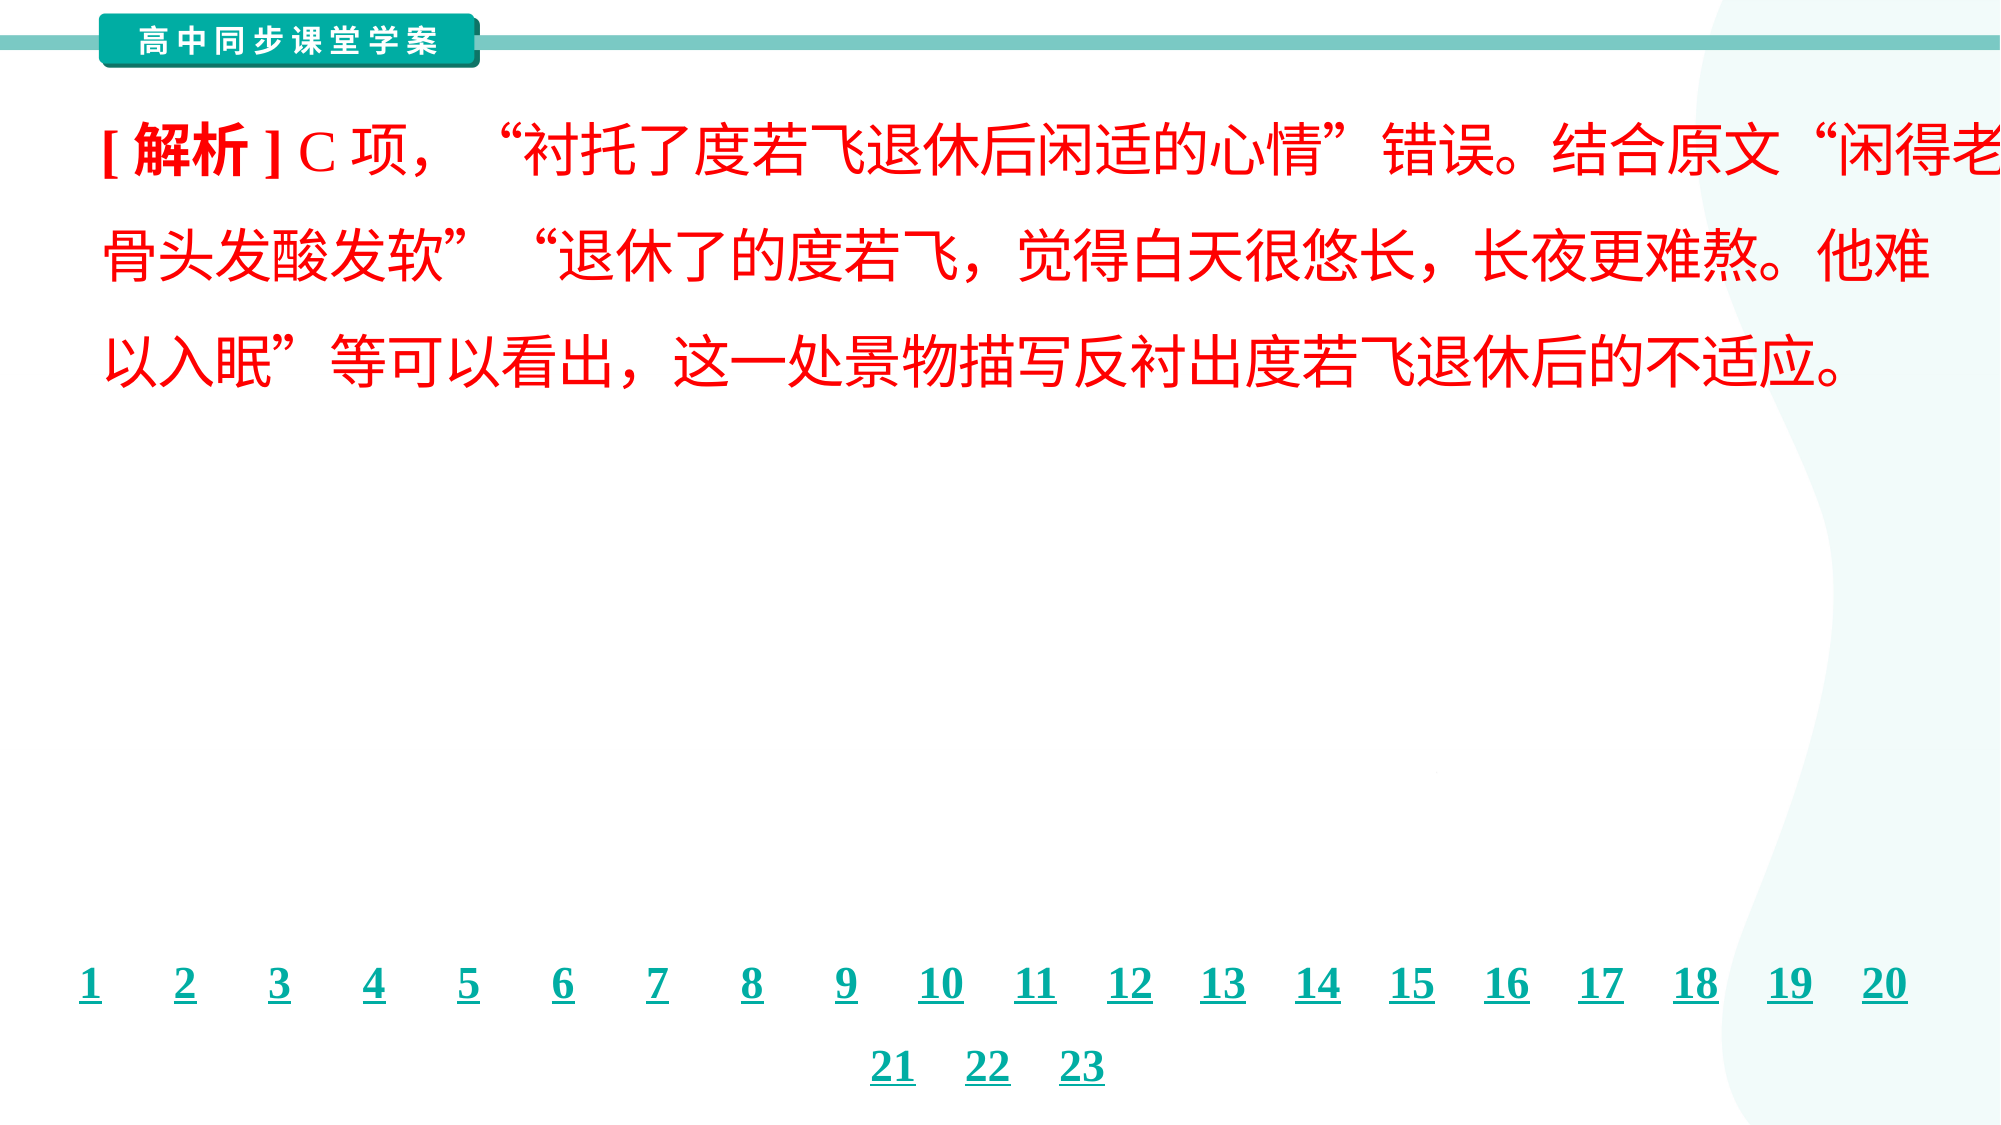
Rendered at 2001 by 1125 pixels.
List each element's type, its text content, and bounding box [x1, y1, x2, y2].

text_box [解析] C项，“衬托了度若飞退休后闲适的心情”错误。结合原文“闲得老 骨头发酸发软”“退休了的度若飞，觉得白天很悠长，长夜更难熬。他难 以入眠”等可以看出，这一处景物描写反衬出度若飞退休后的不适应。 [100, 76, 1899, 396]
picture [0, 0, 2000, 1125]
